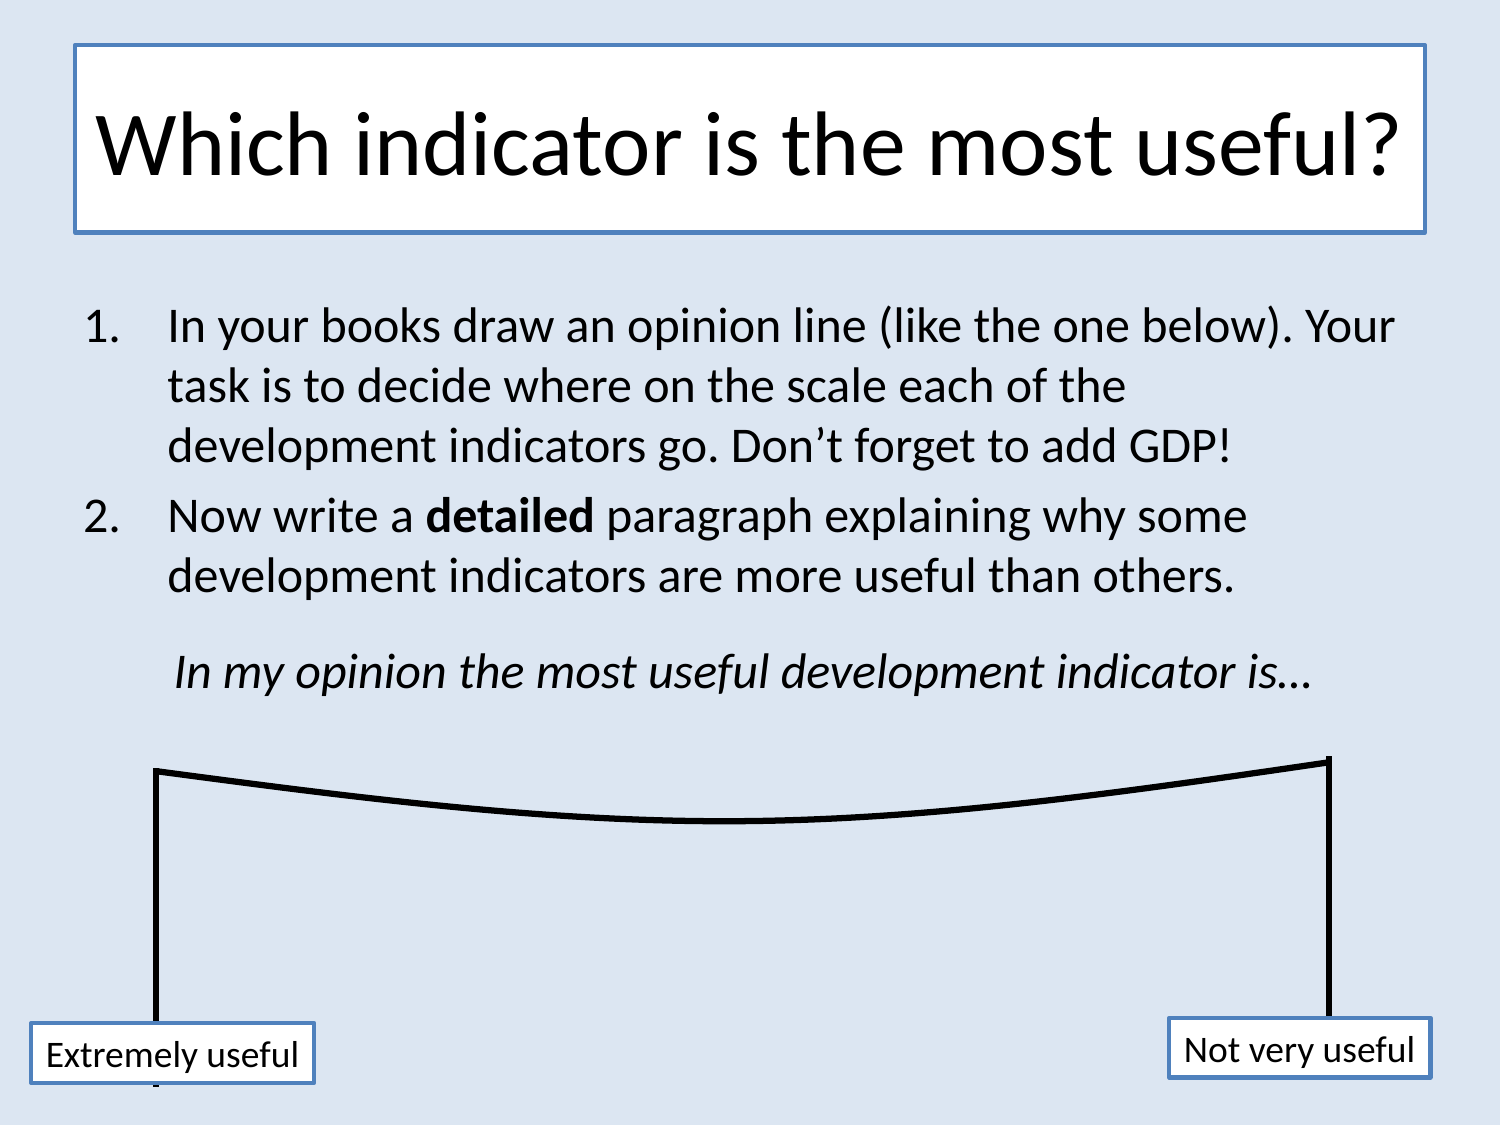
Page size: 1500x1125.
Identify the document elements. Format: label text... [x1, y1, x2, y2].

text_box [157, 762, 1325, 822]
text_box Extremely useful [29, 1021, 151, 1085]
text_box Not very useful [1332, 1016, 1433, 1080]
title Which indicator is the most useful? [73, 43, 1427, 235]
list In your books draw an opinion line (like the one below). Your task is to decide where on the scale each of the development indicators go. Don’t forget to add GDP! Now write a detailed paragraph explaining why some development indicators are more useful than others. In my opinion the most useful development indicator is… [68, 285, 1419, 760]
text_box Not very useful [1167, 1016, 1326, 1080]
text_box Extremely useful [161, 1021, 316, 1085]
